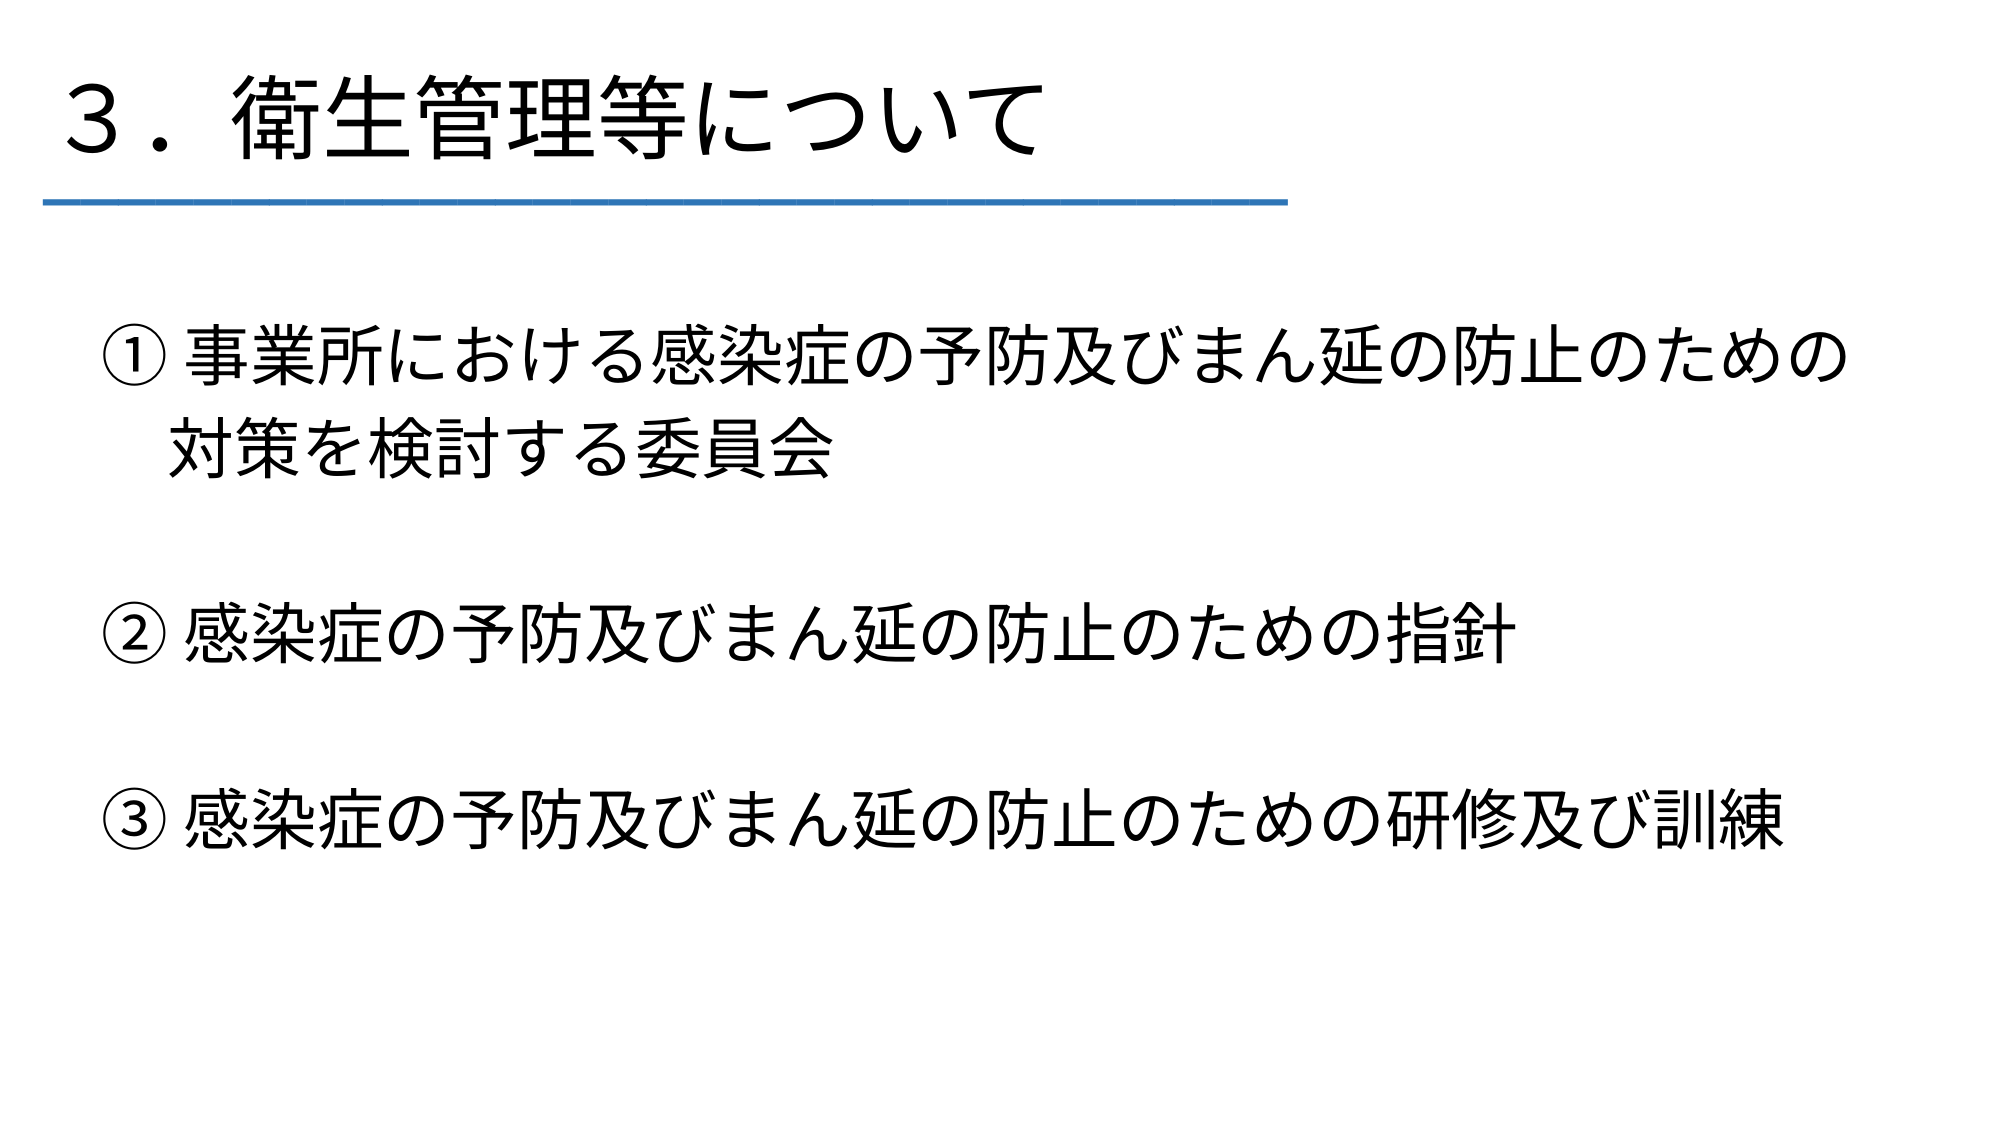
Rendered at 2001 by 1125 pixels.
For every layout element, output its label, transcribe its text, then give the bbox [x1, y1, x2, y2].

subtitle ①事業所における感染症の予防及びまん延の防止のための 対策を検討する委員会 ②感染症の予防及びまん延の防止のための指針 ③感染症の予防及びまん延の防止のための研修及び訓練 [86, 315, 1928, 979]
title ３．衛生管理等について [28, 36, 1073, 180]
text_box _________________________________ [28, 88, 1566, 236]
